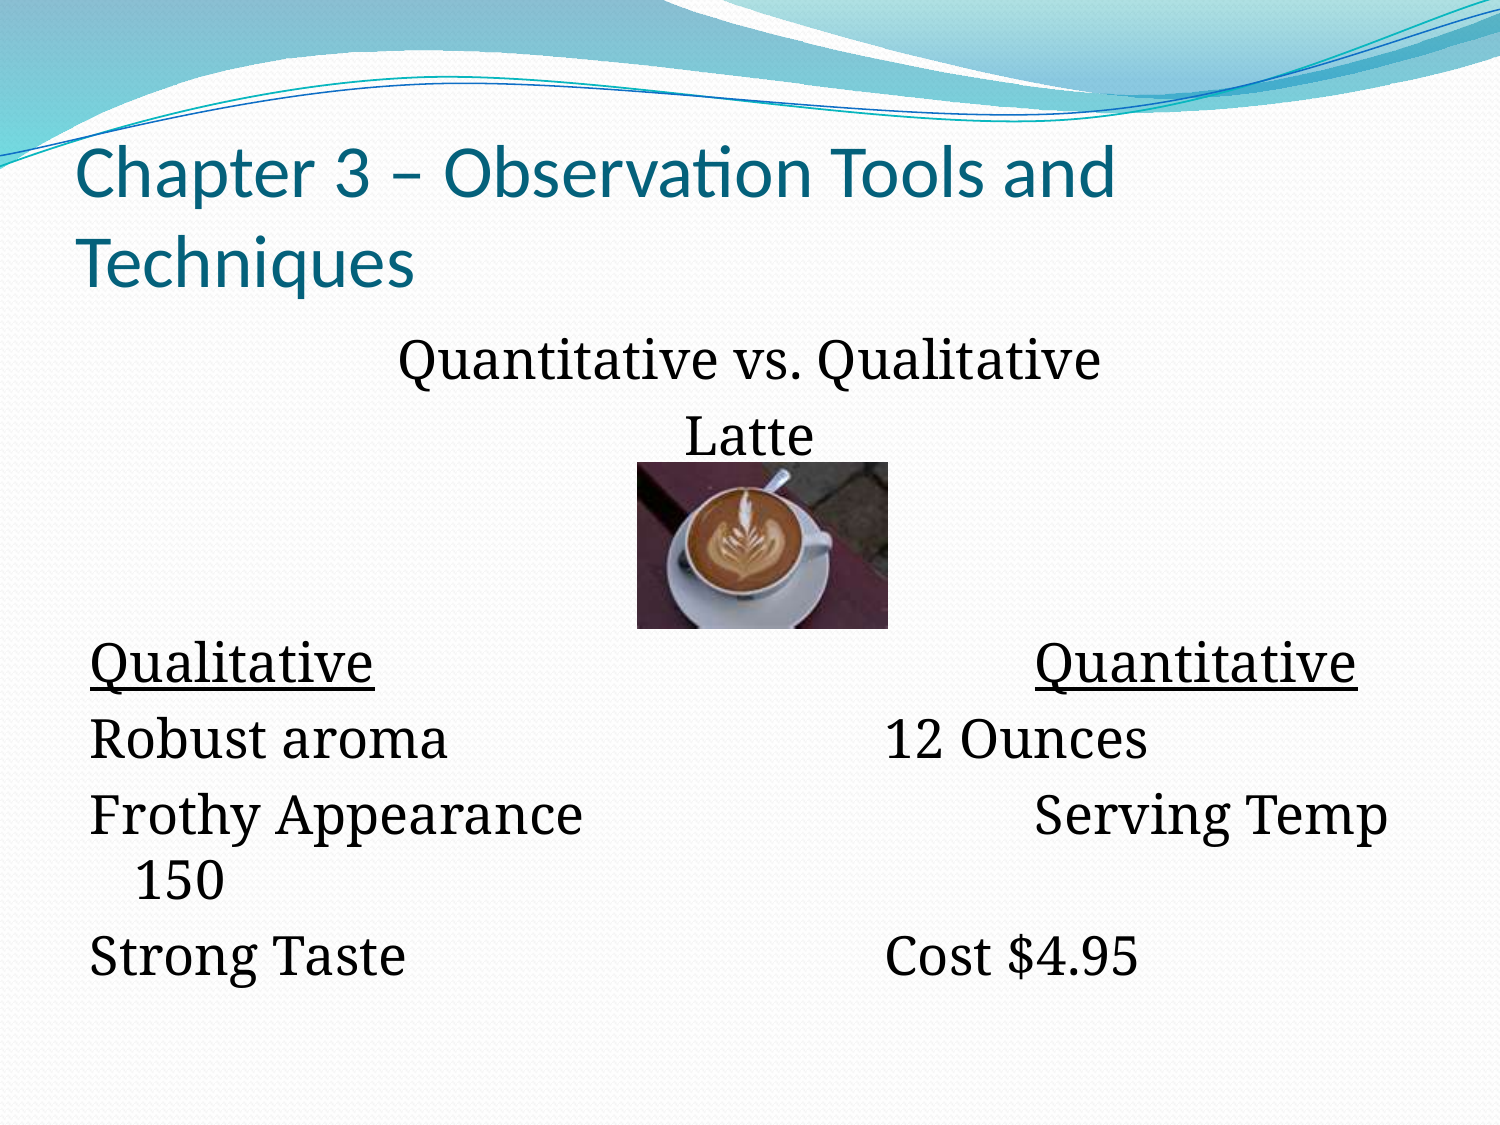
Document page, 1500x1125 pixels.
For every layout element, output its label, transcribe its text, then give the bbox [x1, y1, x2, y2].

picture [637, 462, 888, 629]
title Chapter 3 – Observation Tools and Techniques [75, 115, 1425, 303]
list Quantitative vs. Qualitative Latte Qualitative Quantitative Robust aroma 12 Ounces Frothy Appearance Serving Temp 150 Strong Taste Cost $4.95 [75, 317, 1425, 1038]
